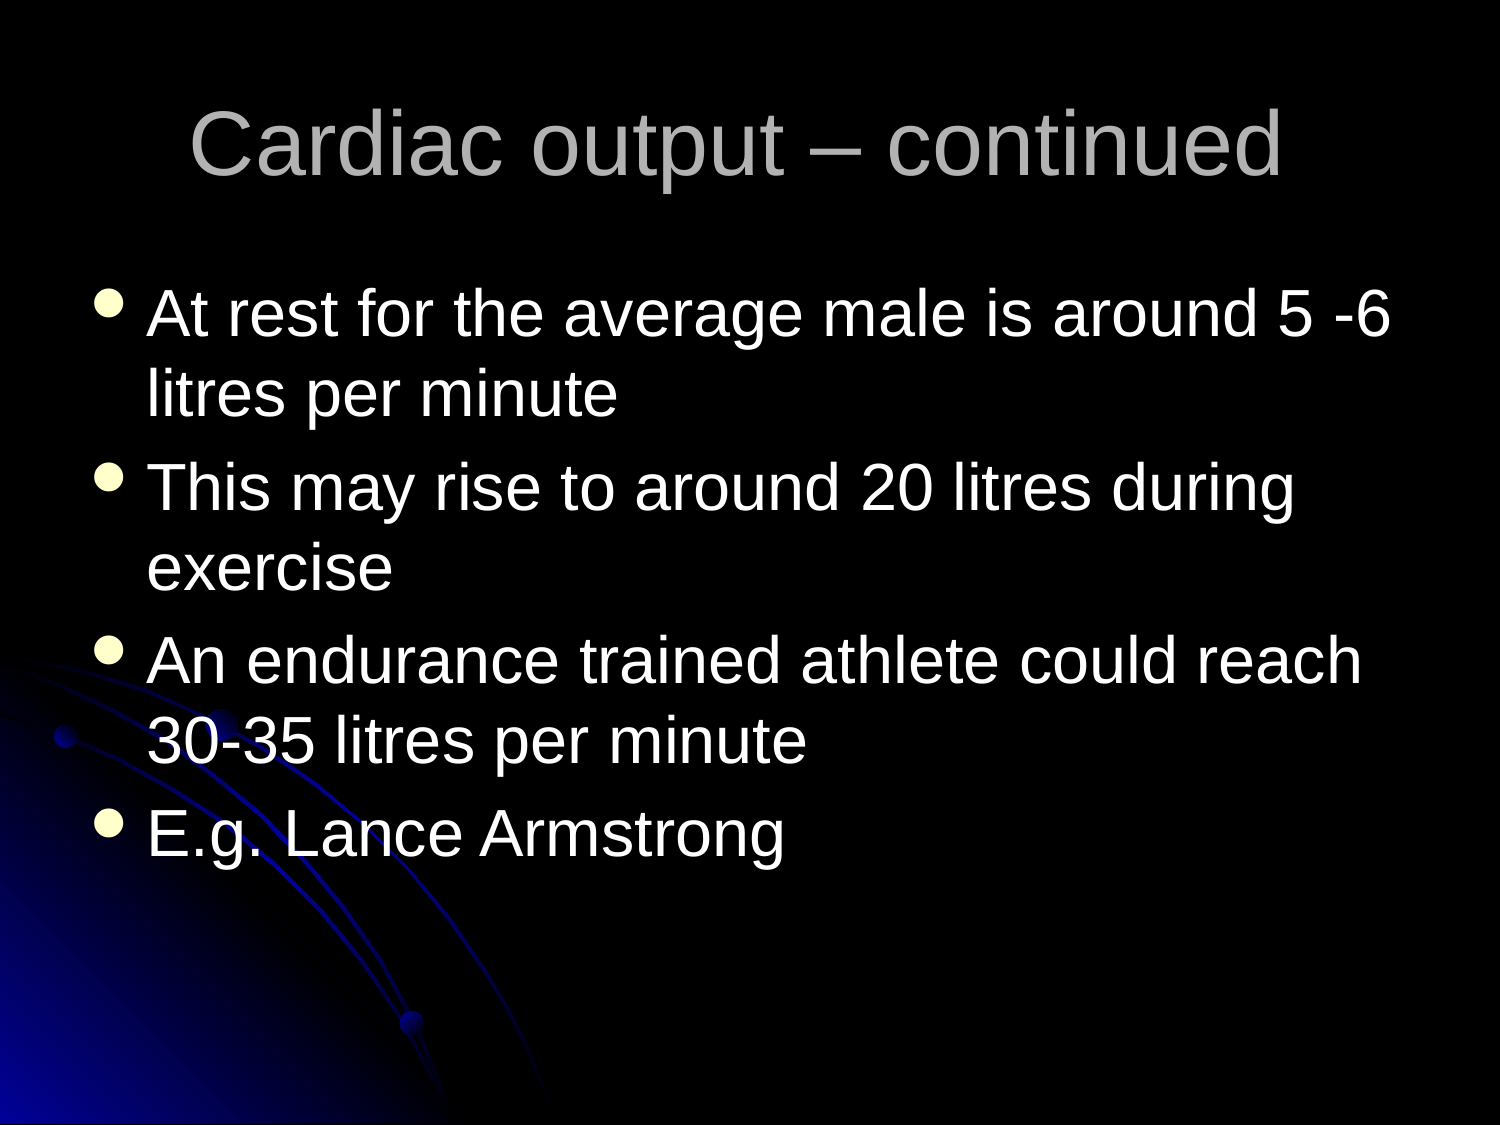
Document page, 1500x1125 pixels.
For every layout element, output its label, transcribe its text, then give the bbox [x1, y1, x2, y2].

list At rest for the average male is around 5 -6 litres per minute This may rise to around 20 litres during exercise An endurance trained athlete could reach 30-35 litres per minute E.g. Lance Armstrong [74, 262, 1426, 1006]
title Cardiac output – continued [74, 45, 1426, 233]
